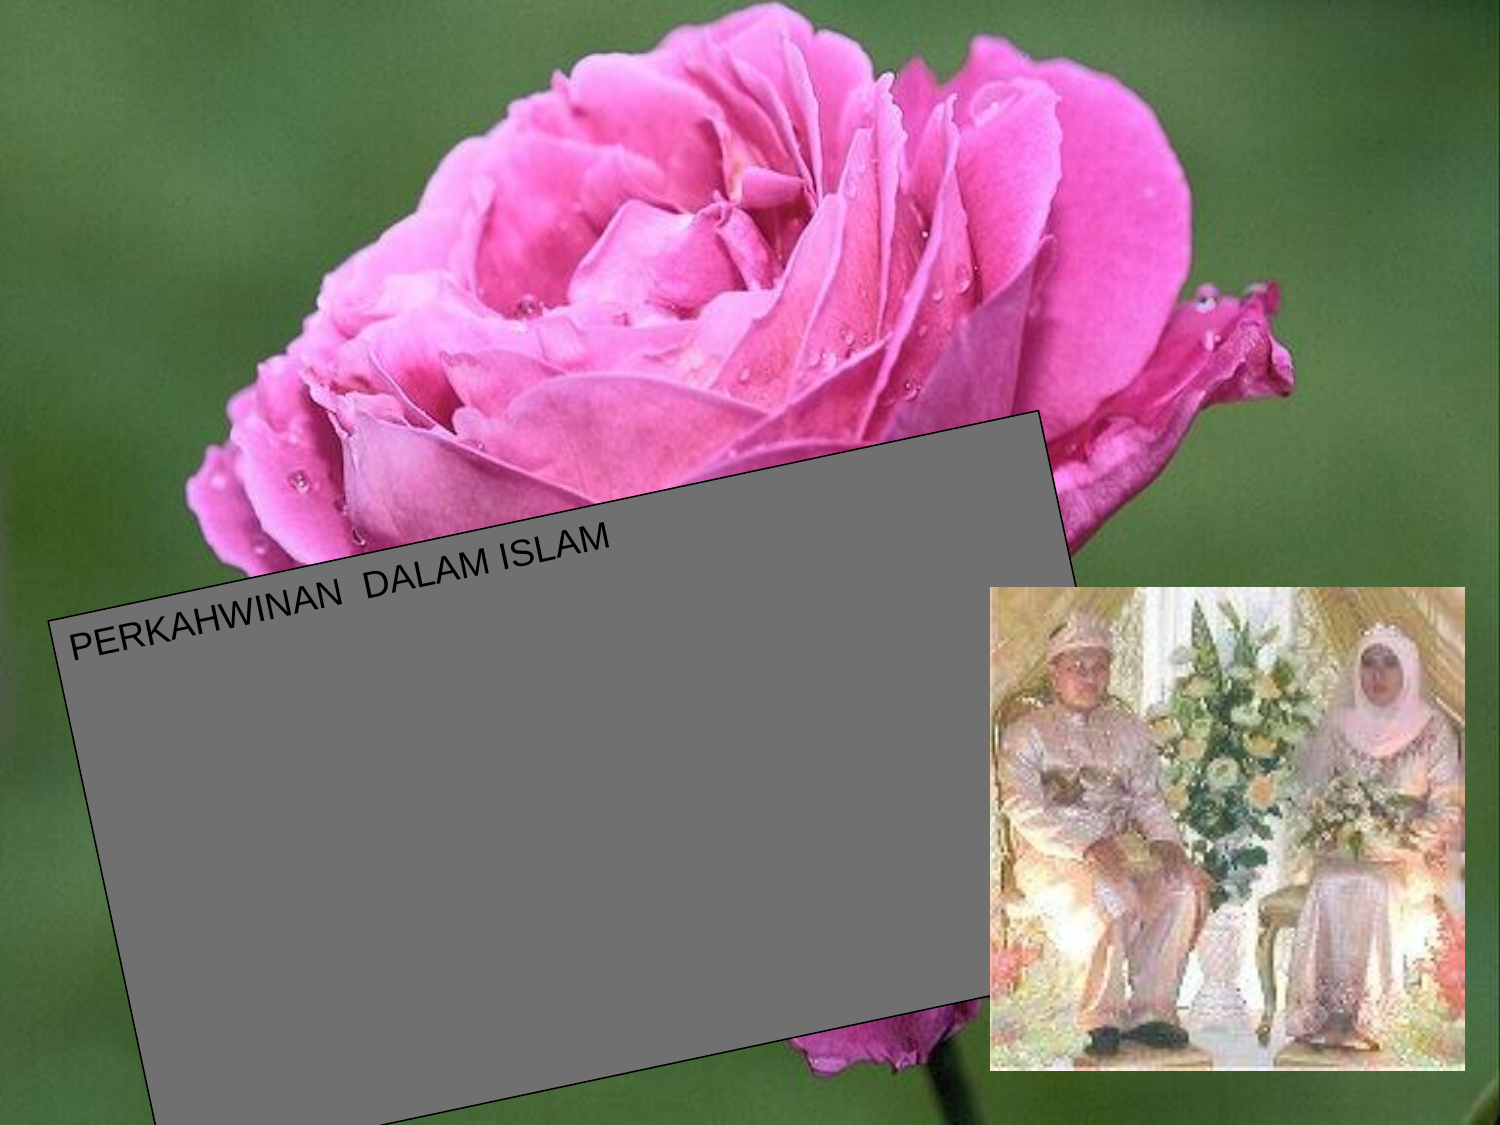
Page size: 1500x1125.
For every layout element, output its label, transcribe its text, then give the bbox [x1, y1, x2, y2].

picture [0, 0, 1500, 1125]
text_box PERKAHWINAN DALAM ISLAM [48, 410, 1076, 1125]
